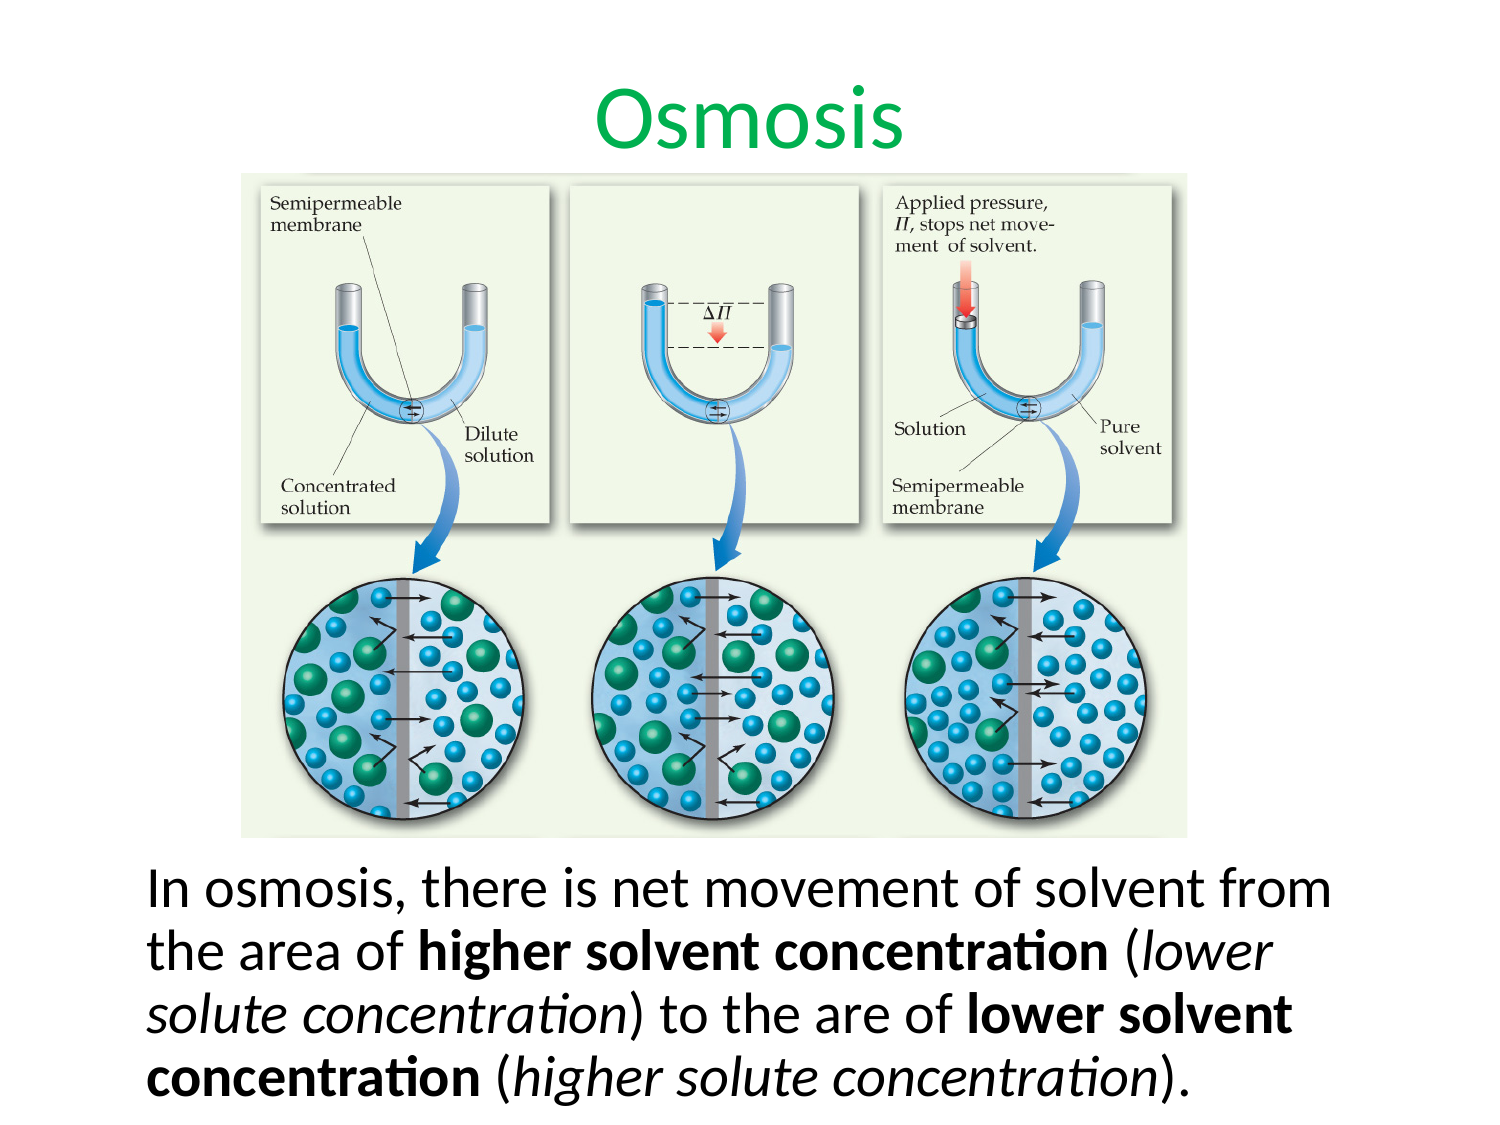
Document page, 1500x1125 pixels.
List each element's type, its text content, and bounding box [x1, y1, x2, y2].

text_box In osmosis, there is net movement of solvent from the area of higher solvent concentration (lower solute concentration) to the are of lower solvent concentration (higher solute concentration). [75, 849, 1375, 1125]
picture [240, 172, 1188, 838]
text_box Osmosis [112, 50, 1388, 238]
